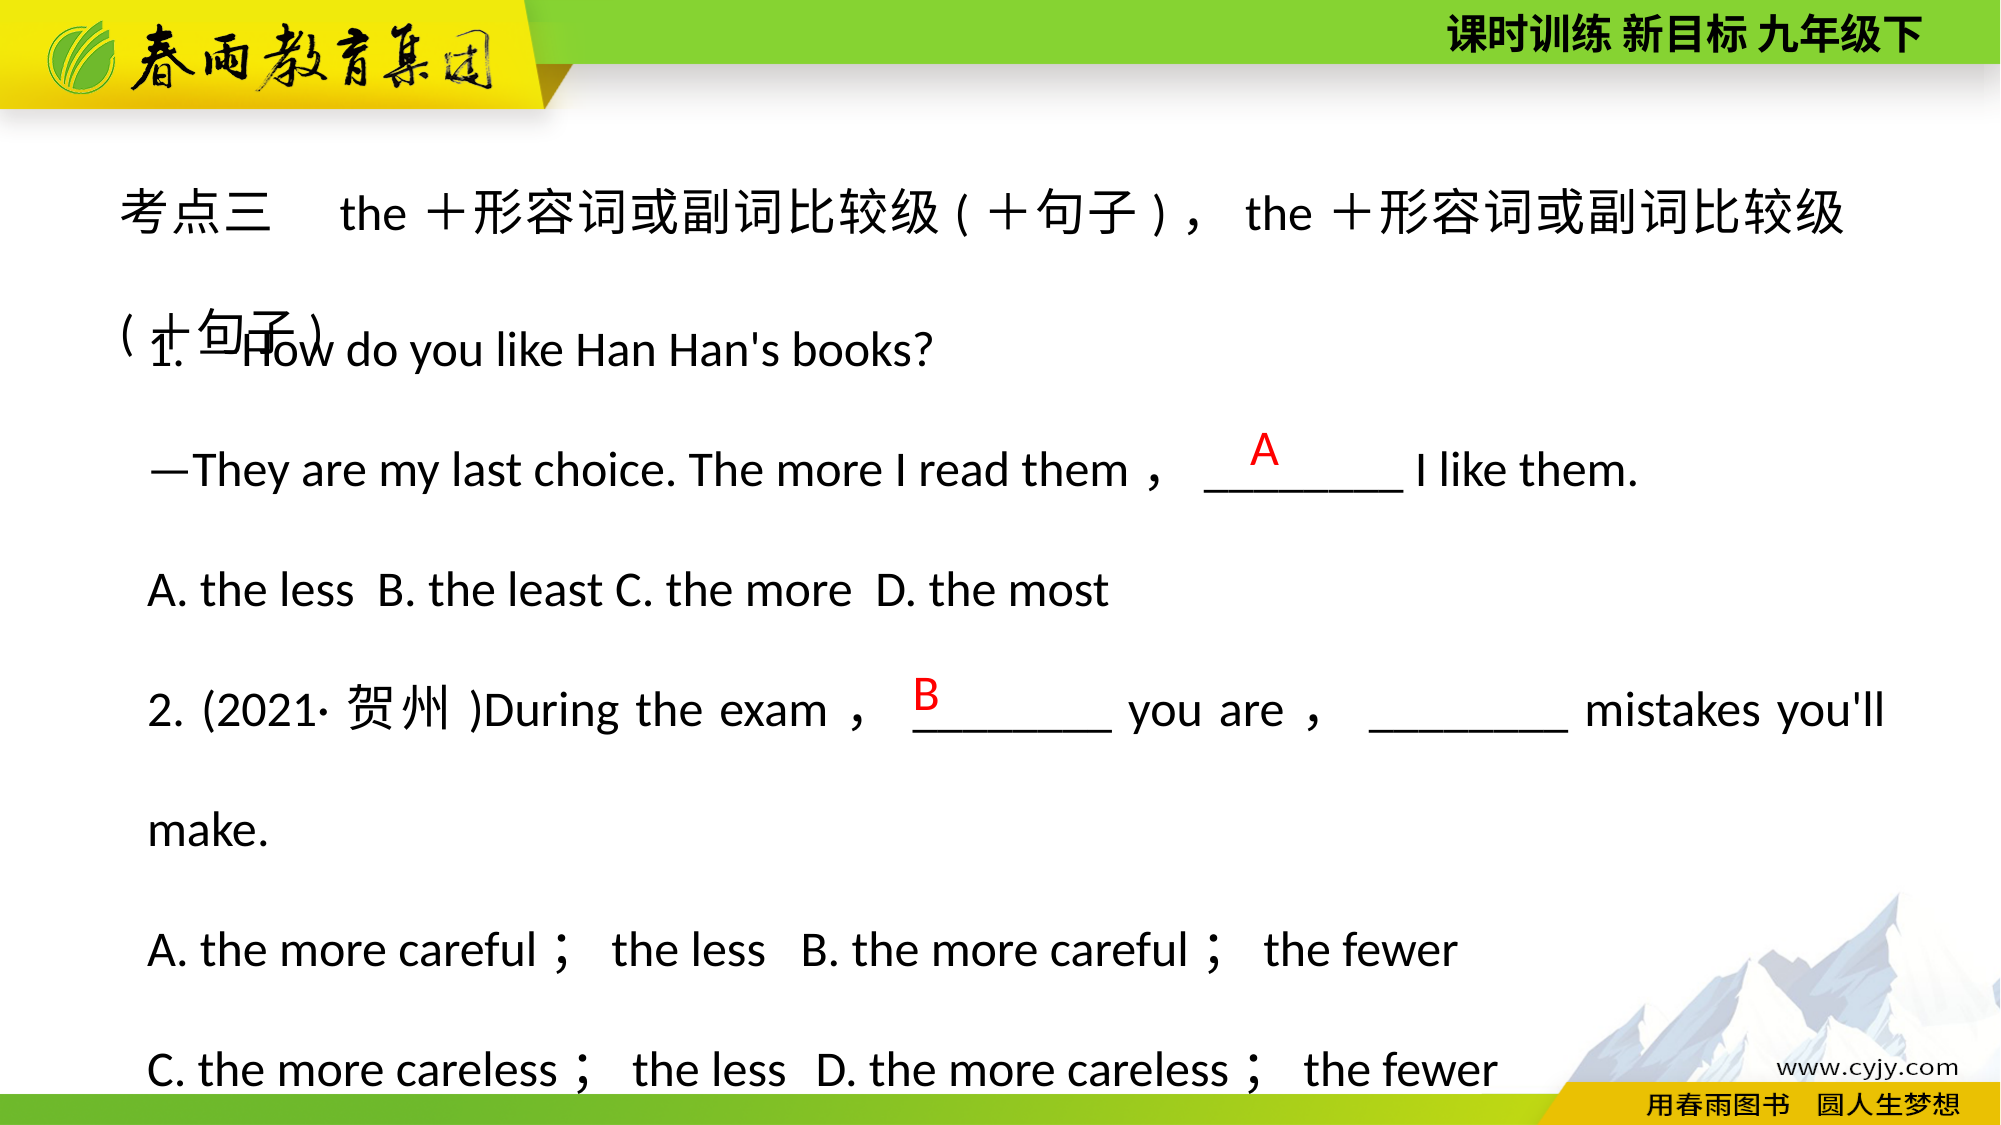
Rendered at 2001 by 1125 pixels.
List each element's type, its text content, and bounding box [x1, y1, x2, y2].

text_box A [1235, 408, 1295, 483]
text_box B [897, 653, 955, 729]
picture [0, 0, 2001, 1125]
text_box 考点三 the＋形容词或副词比较级(＋句子)，the＋形容词或副词比较级(＋句子) [104, 112, 1873, 368]
text_box 1. —How do you like Han Han's books? —They are my last choice. The more I read them，________ I like them. A. the less B. the least C. the more D. the most 2. (2021·贺州)During the exam，________ you are，________ mistakes you'll make. A. the more careful；the less B. the more careful；the fewer C. the more careless；the less D. the more careless；the fewer [132, 248, 1901, 1104]
